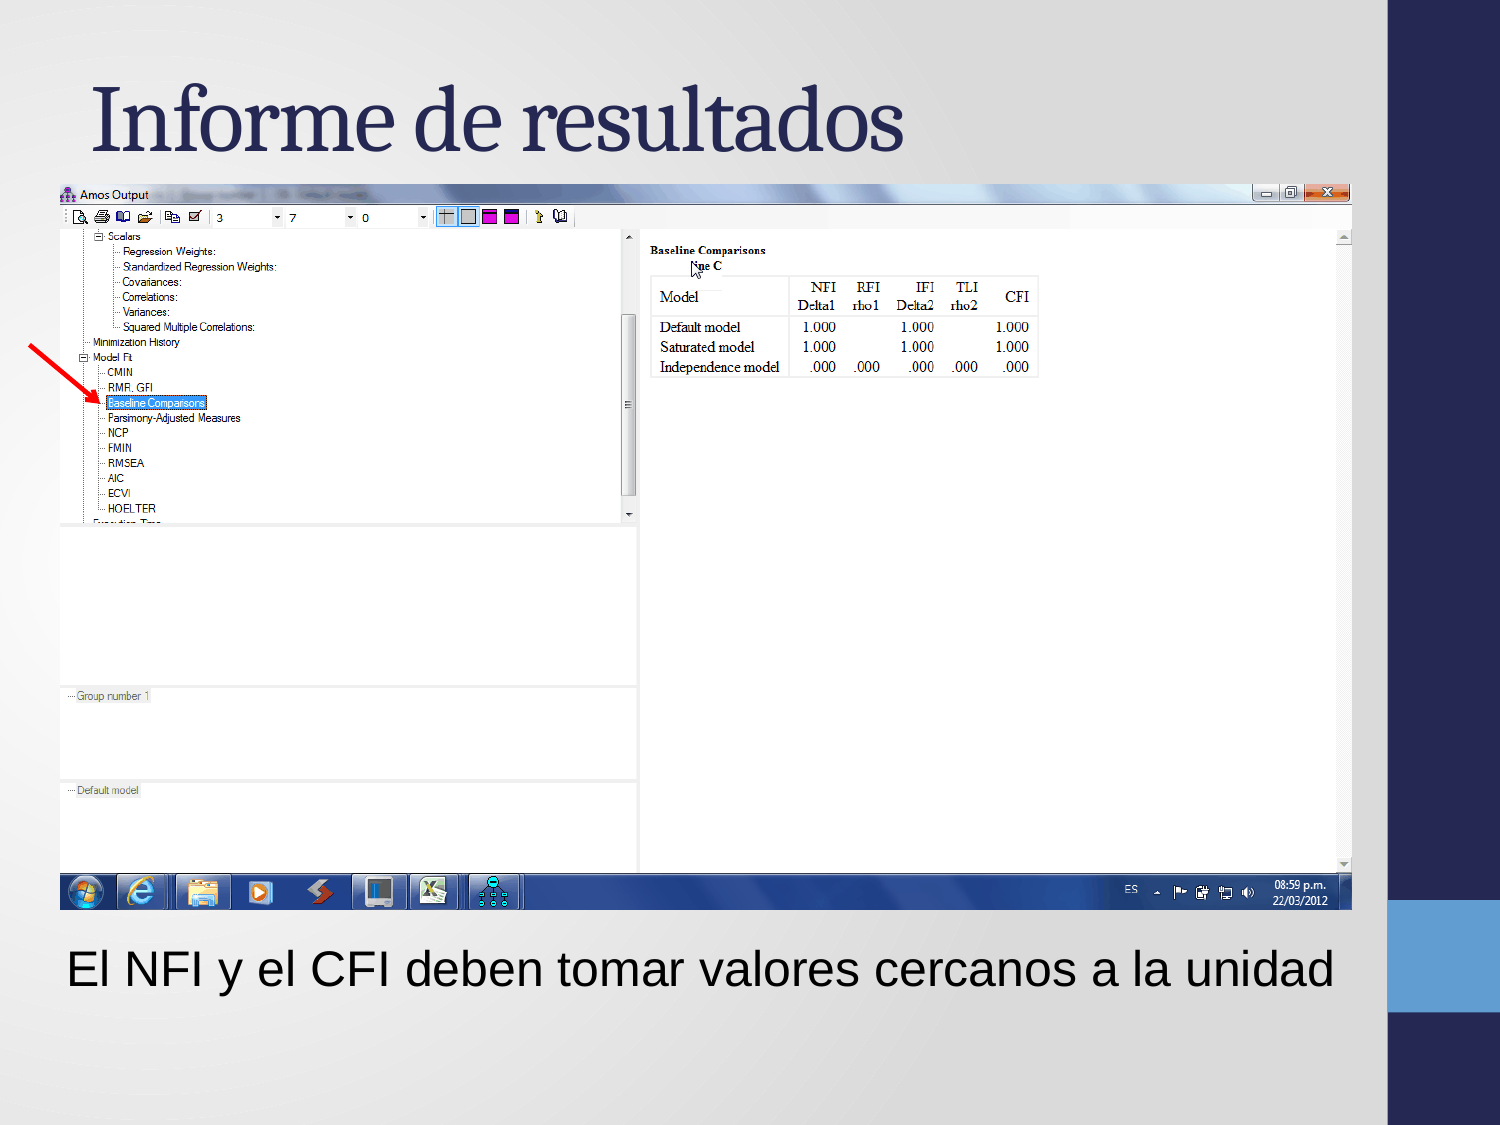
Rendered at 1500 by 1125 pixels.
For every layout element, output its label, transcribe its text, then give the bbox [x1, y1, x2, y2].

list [60, 184, 1352, 911]
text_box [28, 344, 101, 405]
text_box El NFI y el CFI deben tomar valores cercanos a la unidad [51, 928, 1424, 1004]
title Informe de resultados [75, 19, 1425, 207]
